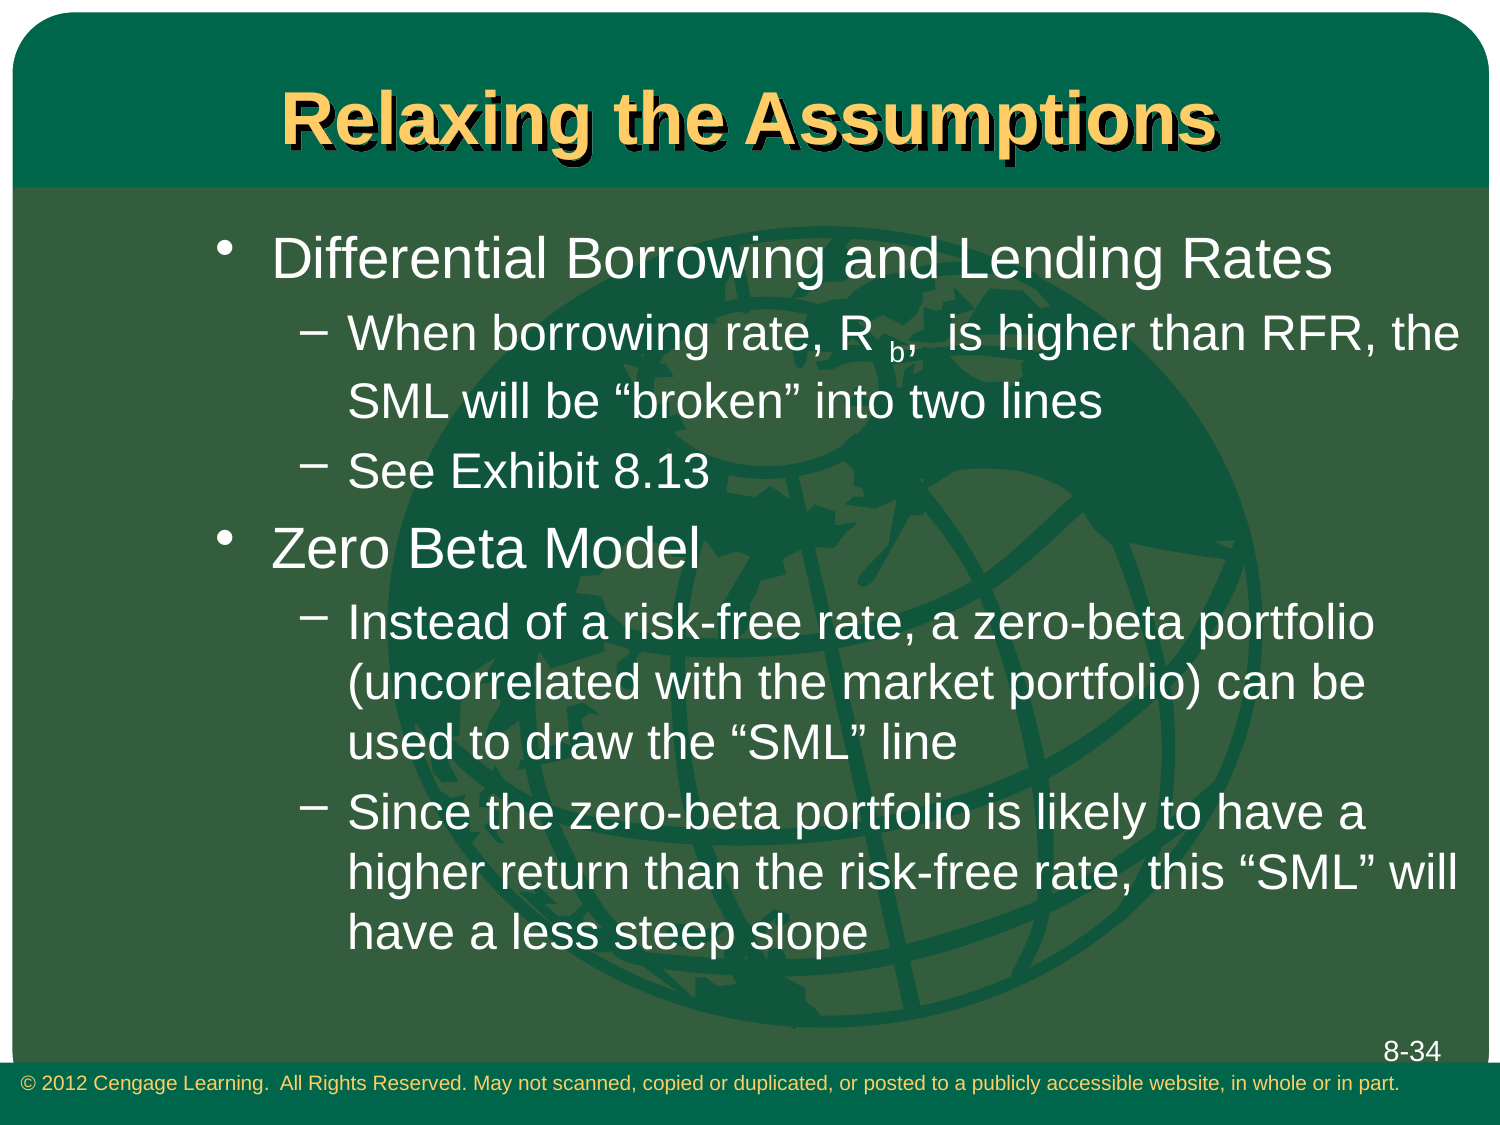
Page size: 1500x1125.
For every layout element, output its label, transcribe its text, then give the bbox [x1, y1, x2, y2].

footer © 2012 Cengage Learning. All Rights Reserved. May not scanned, copied or duplicated, or posted to a publicly accessible website, in whole or in part. [0, 1062, 1500, 1125]
title Relaxing the Assumptions [75, 37, 1425, 193]
slide_number 8-34 [1325, 1025, 1500, 1062]
list Differential Borrowing and Lending Rates When borrowing rate, R b, is higher than RFR, the SML will be “broken” into two lines See Exhibit 8.13 Zero Beta Model Instead of a risk-free rate, a zero-beta portfolio (uncorrelated with the market portfolio) can be used to draw the “SML” line Since the zero-beta portfolio is likely to have a higher return than the risk-free rate, this “SML” will have a less steep slope [200, 212, 1500, 1013]
